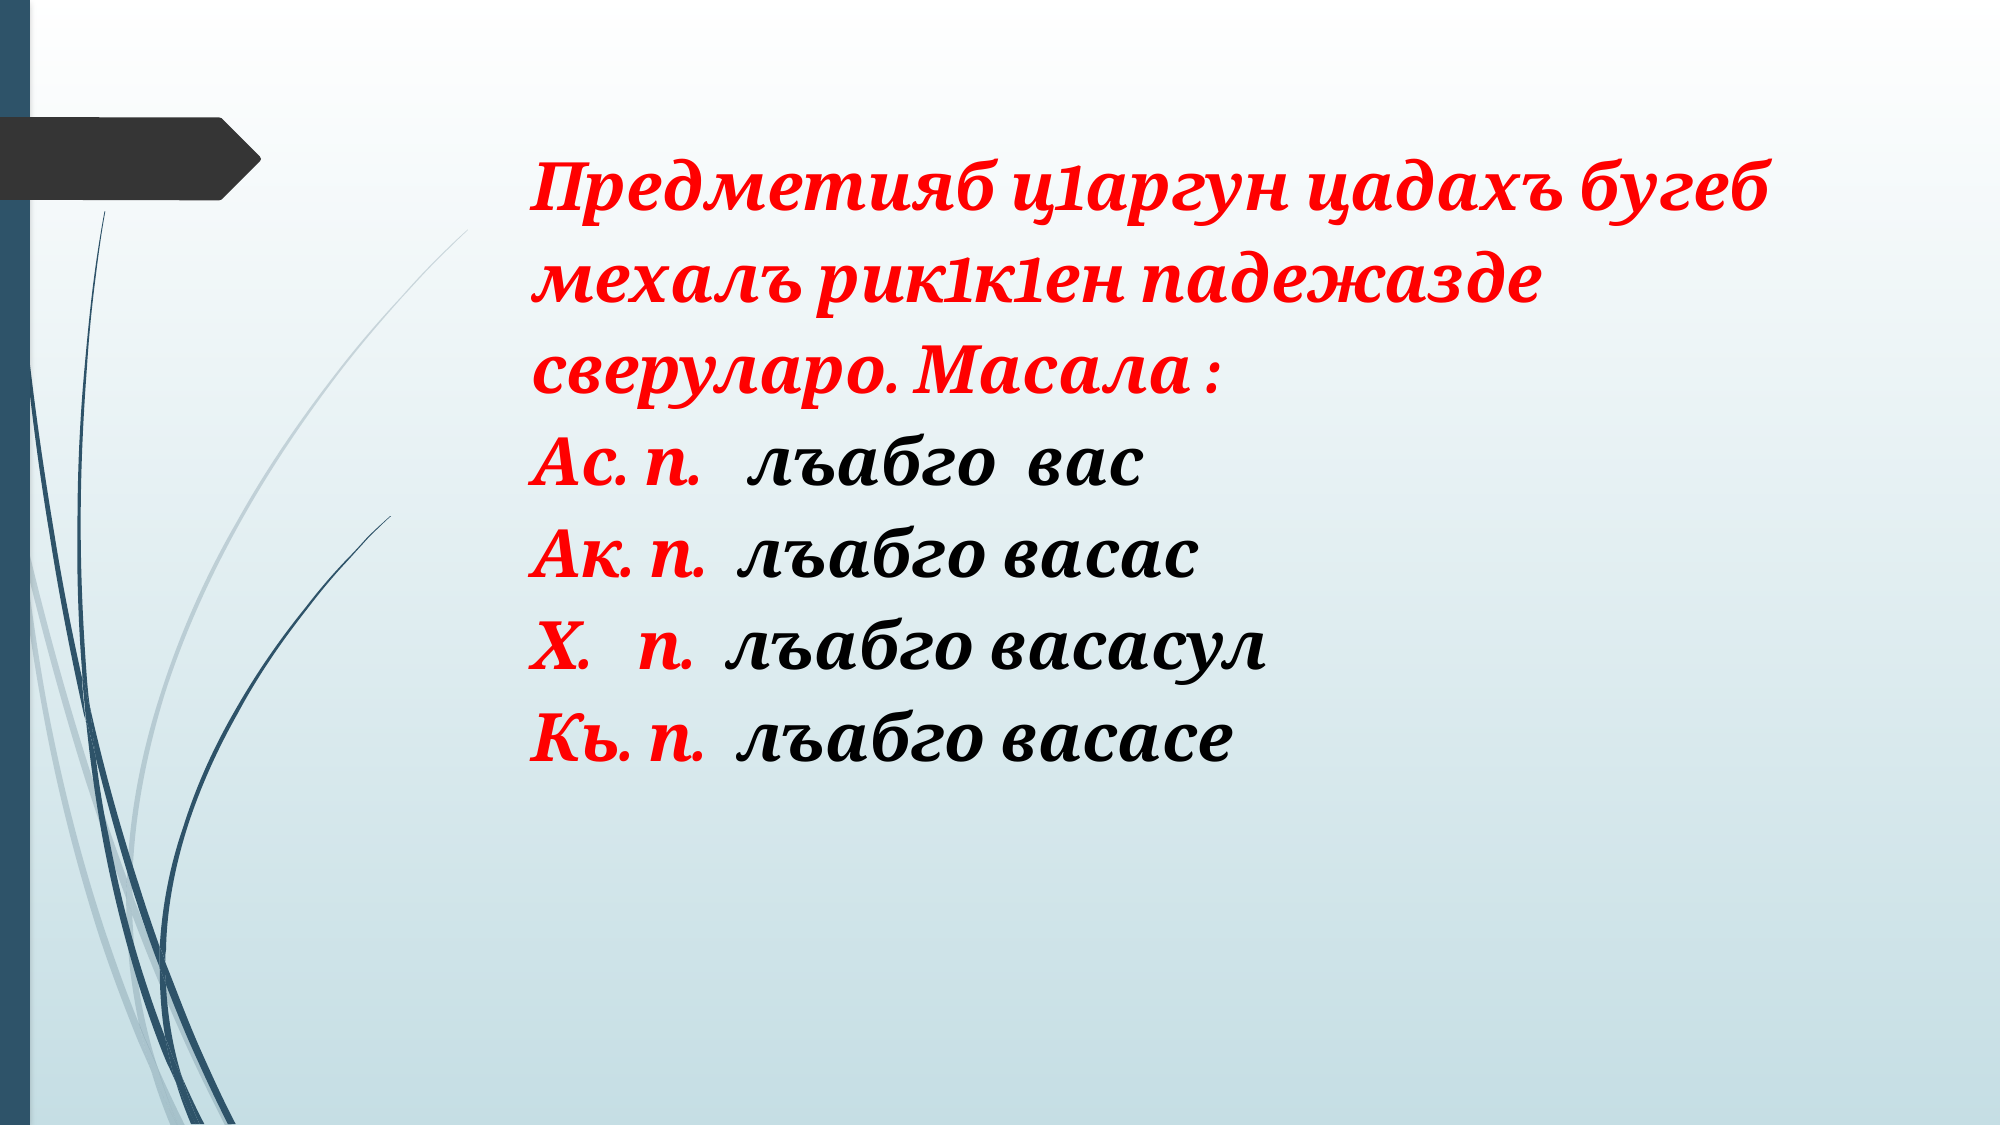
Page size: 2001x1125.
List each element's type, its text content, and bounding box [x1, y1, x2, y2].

text_box Предметияб ц1аргун цадахъ бугеб мехалъ рик1к1ен падежазде сверуларо. Масала : Ас. п. лъабго вас Ак. п. лъабго васас Х. п. лъабго васасул Кь. п. лъабго васасе [516, 124, 1875, 875]
